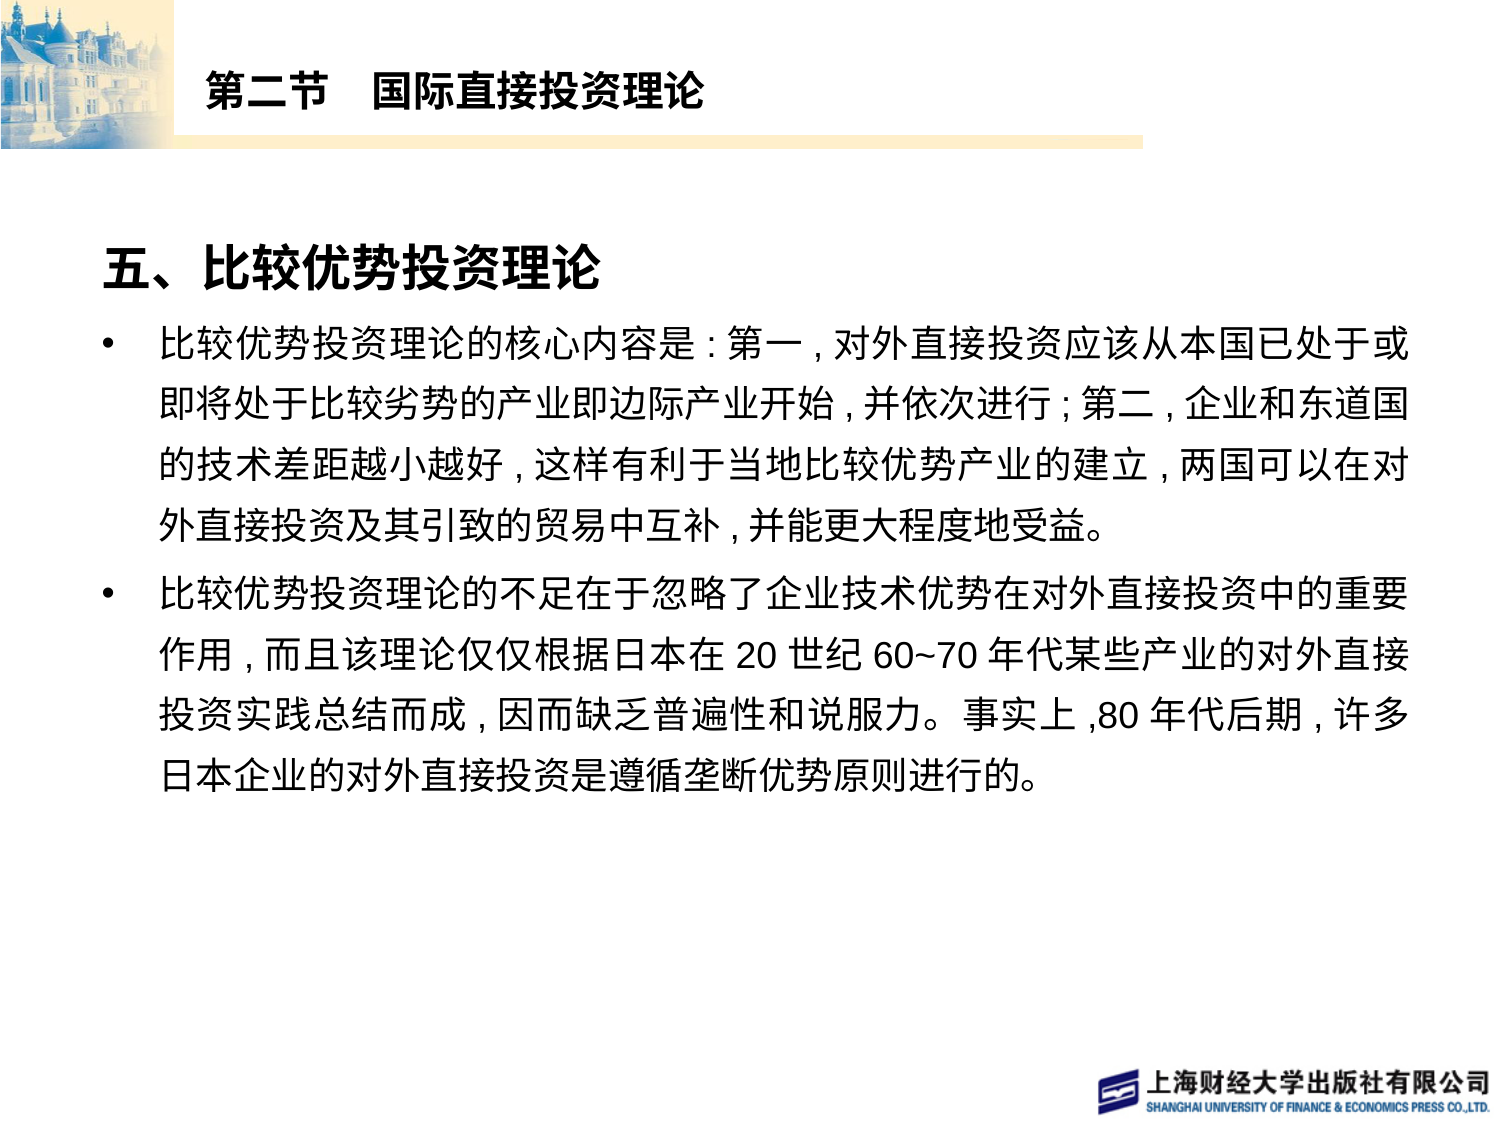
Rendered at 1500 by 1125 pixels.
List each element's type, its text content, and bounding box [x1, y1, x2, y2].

picture [1097, 1065, 1494, 1120]
title 第二节 国际直接投资理论 [189, 36, 1262, 143]
list 五、比较优势投资理论 比较优势投资理论的核心内容是:第一,对外直接投资应该从本国已处于或即将处于比较劣势的产业即边际产业开始,并依次进行;第二,企业和东道国的技术差距越小越好,这样有利于当地比较优势产业的建立,两国可以在对外直接投资及其引致的贸易中互补,并能更大程度地受益。 比较优势投资理论的不足在于忽略了企业技术优势在对外直接投资中的重要作用,而且该理论仅仅根据日本在20世纪60~70年代某些产业的对外直接投资实践总结而成,因而缺乏普遍性和说服力。事实上,80年代后期,许多日本企业的对外直接投资是遵循垄断优势原则进行的。 [86, 207, 1425, 1071]
picture [0, 0, 1143, 149]
